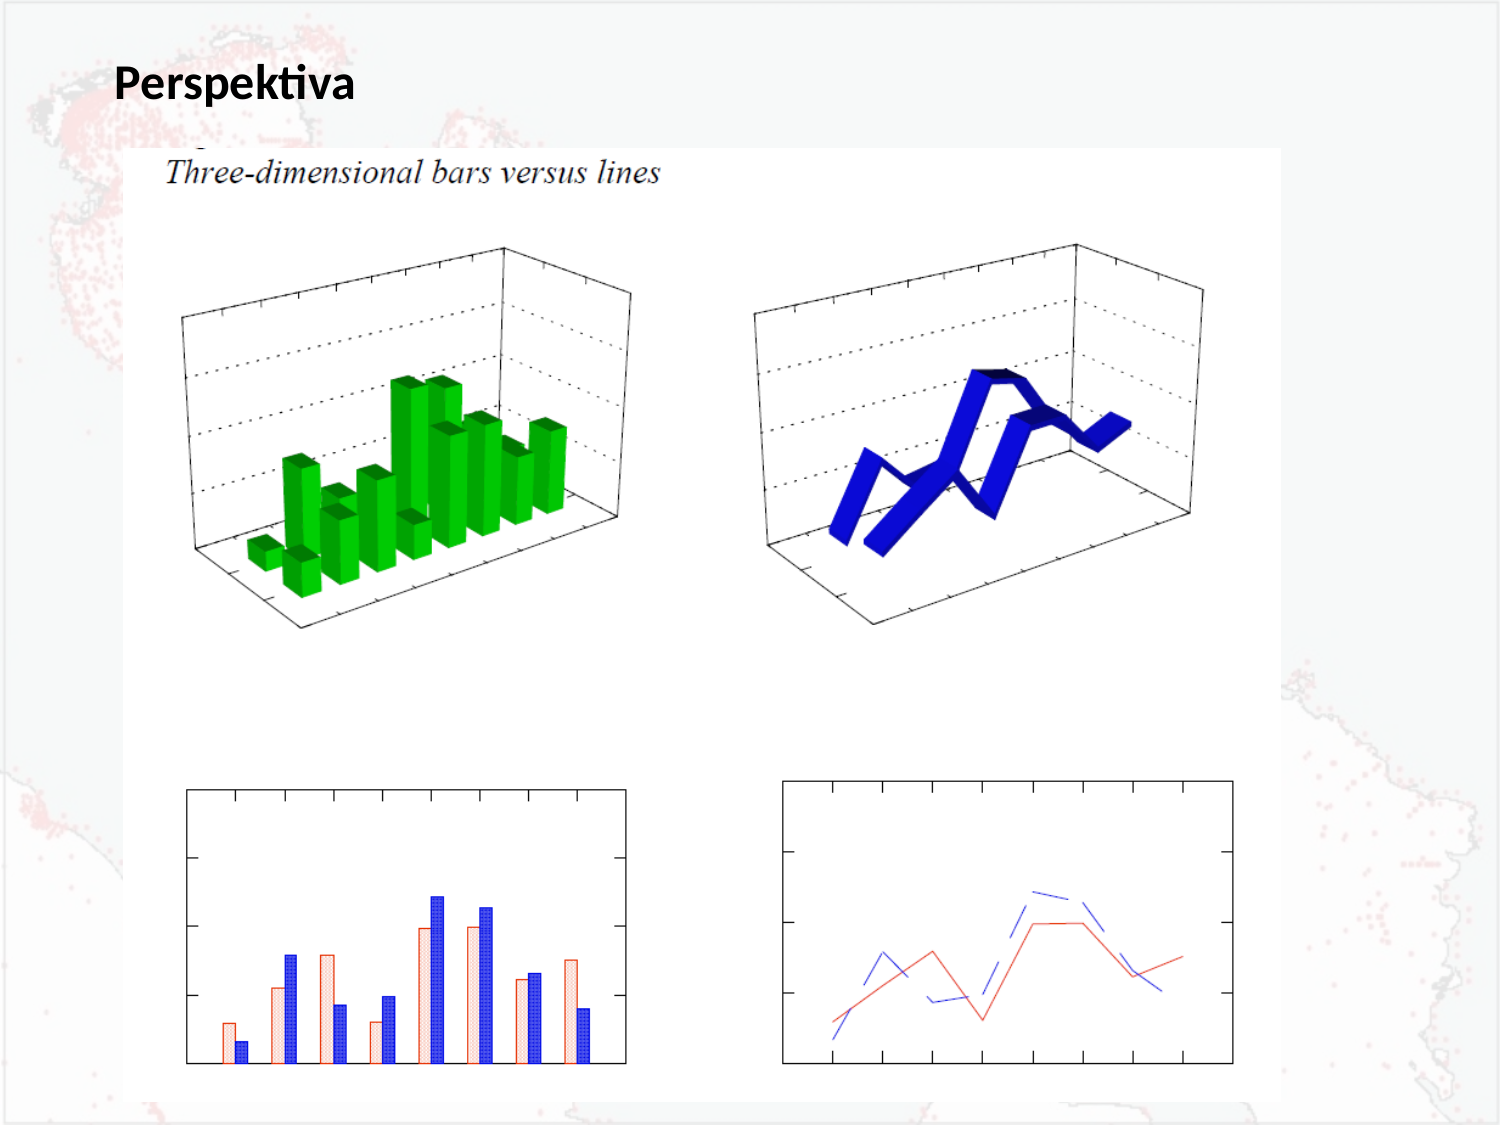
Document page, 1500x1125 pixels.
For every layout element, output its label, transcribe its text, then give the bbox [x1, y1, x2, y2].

picture [123, 148, 1281, 1102]
text_box Perspektiva [100, 42, 1353, 118]
